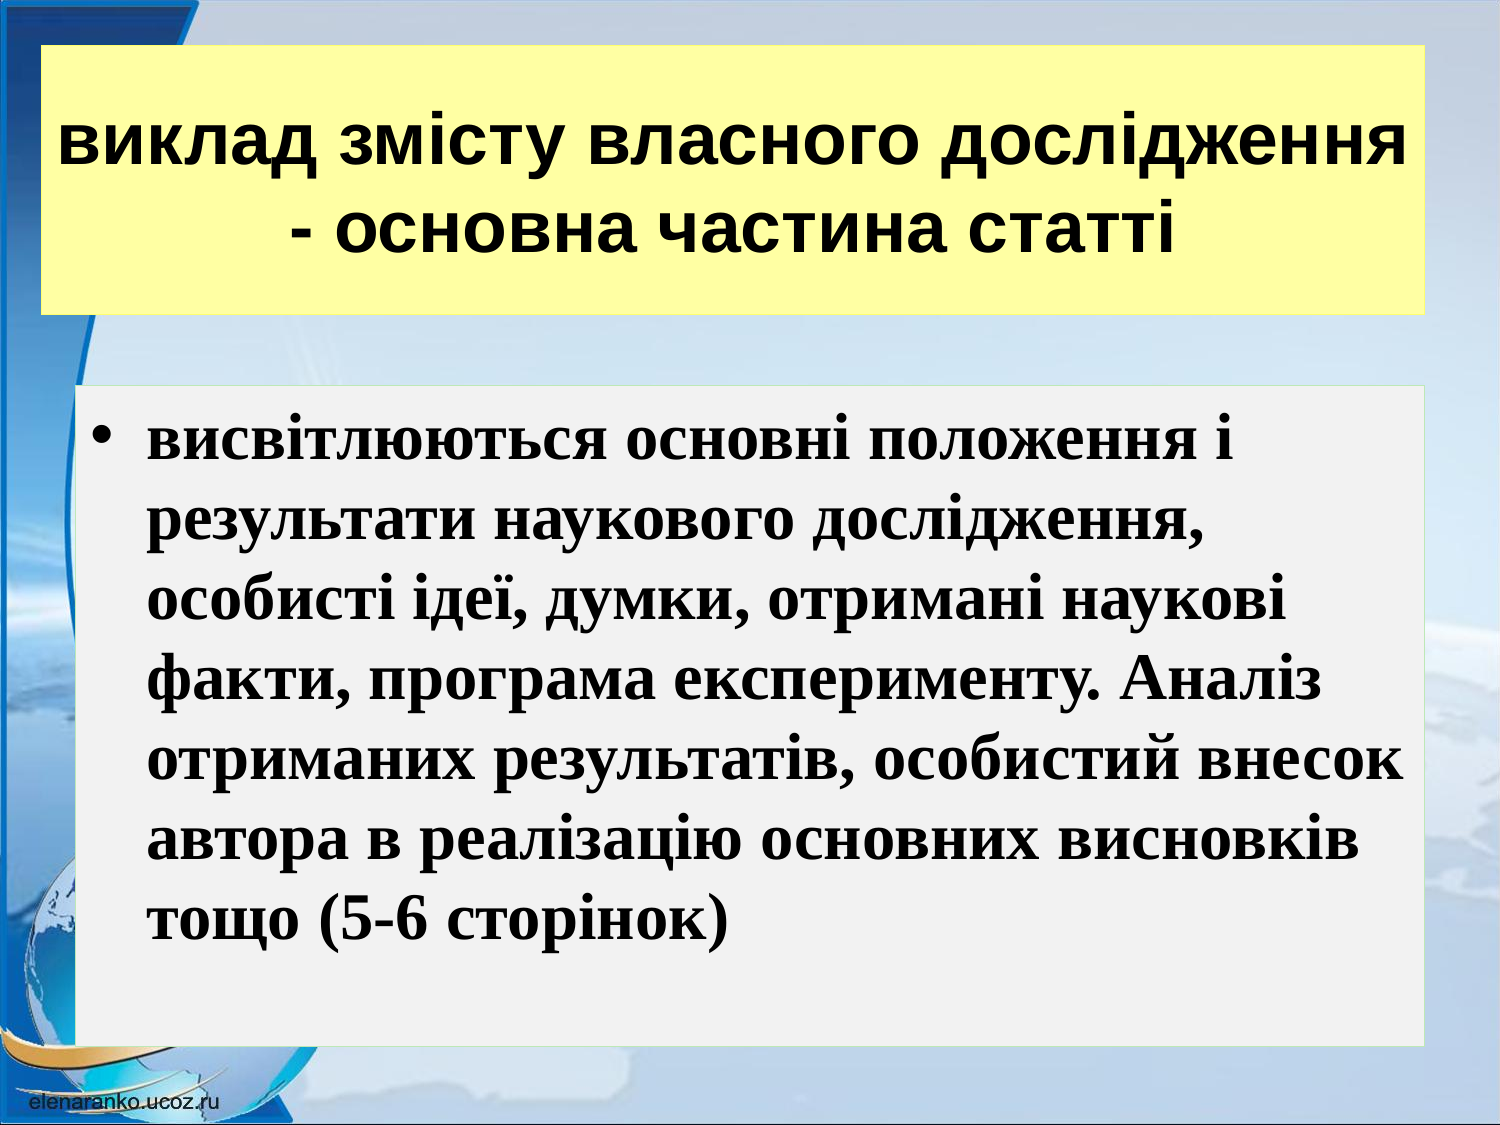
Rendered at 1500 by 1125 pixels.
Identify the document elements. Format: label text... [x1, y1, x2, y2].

title виклад змісту власного дослідження - основна частина статті [41, 45, 1425, 315]
picture [0, 0, 1500, 1125]
list висвітлюються основні положення і результати наукового дослідження, особисті ідеї, думки, отримані наукові факти, програма експерименту. Аналіз отриманих результатів, особистий внесок автора в реалізацію основних висновків тощо (5-6 сторінок) [75, 385, 1425, 1047]
